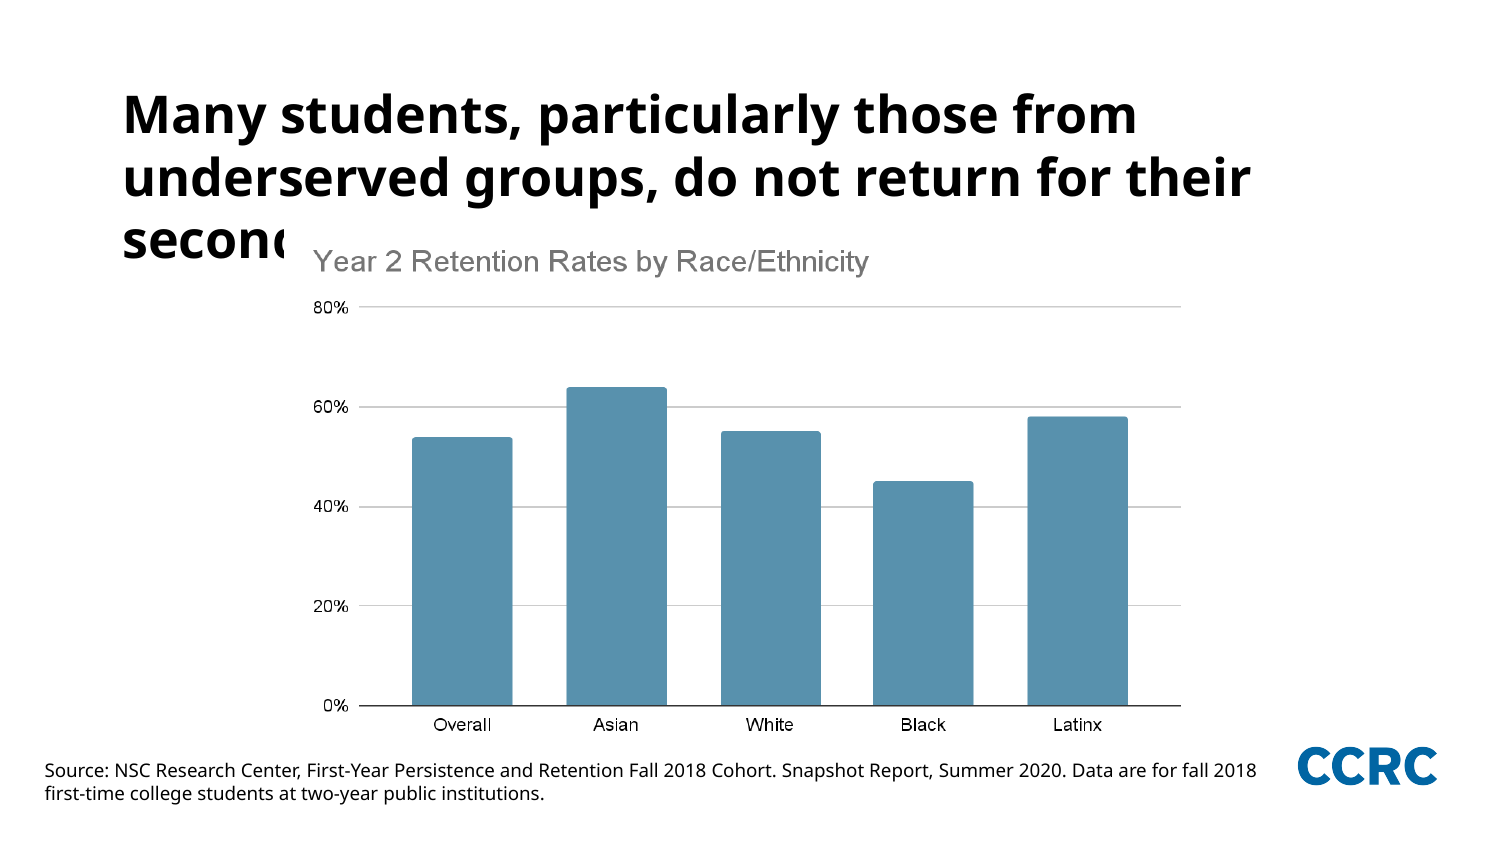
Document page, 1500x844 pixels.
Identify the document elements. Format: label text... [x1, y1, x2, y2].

title Many students, particularly those from underserved groups, do not return for their second year [107, 66, 1390, 208]
text_box Source: NSC Research Center, First-Year Persistence and Retention Fall 2018 Cohort. Snapshot Report, Summer 2020. Data are for fall 2018 first-time college students at two-year public institutions. [29, 744, 1287, 814]
picture [1295, 740, 1440, 792]
picture [284, 216, 1209, 762]
